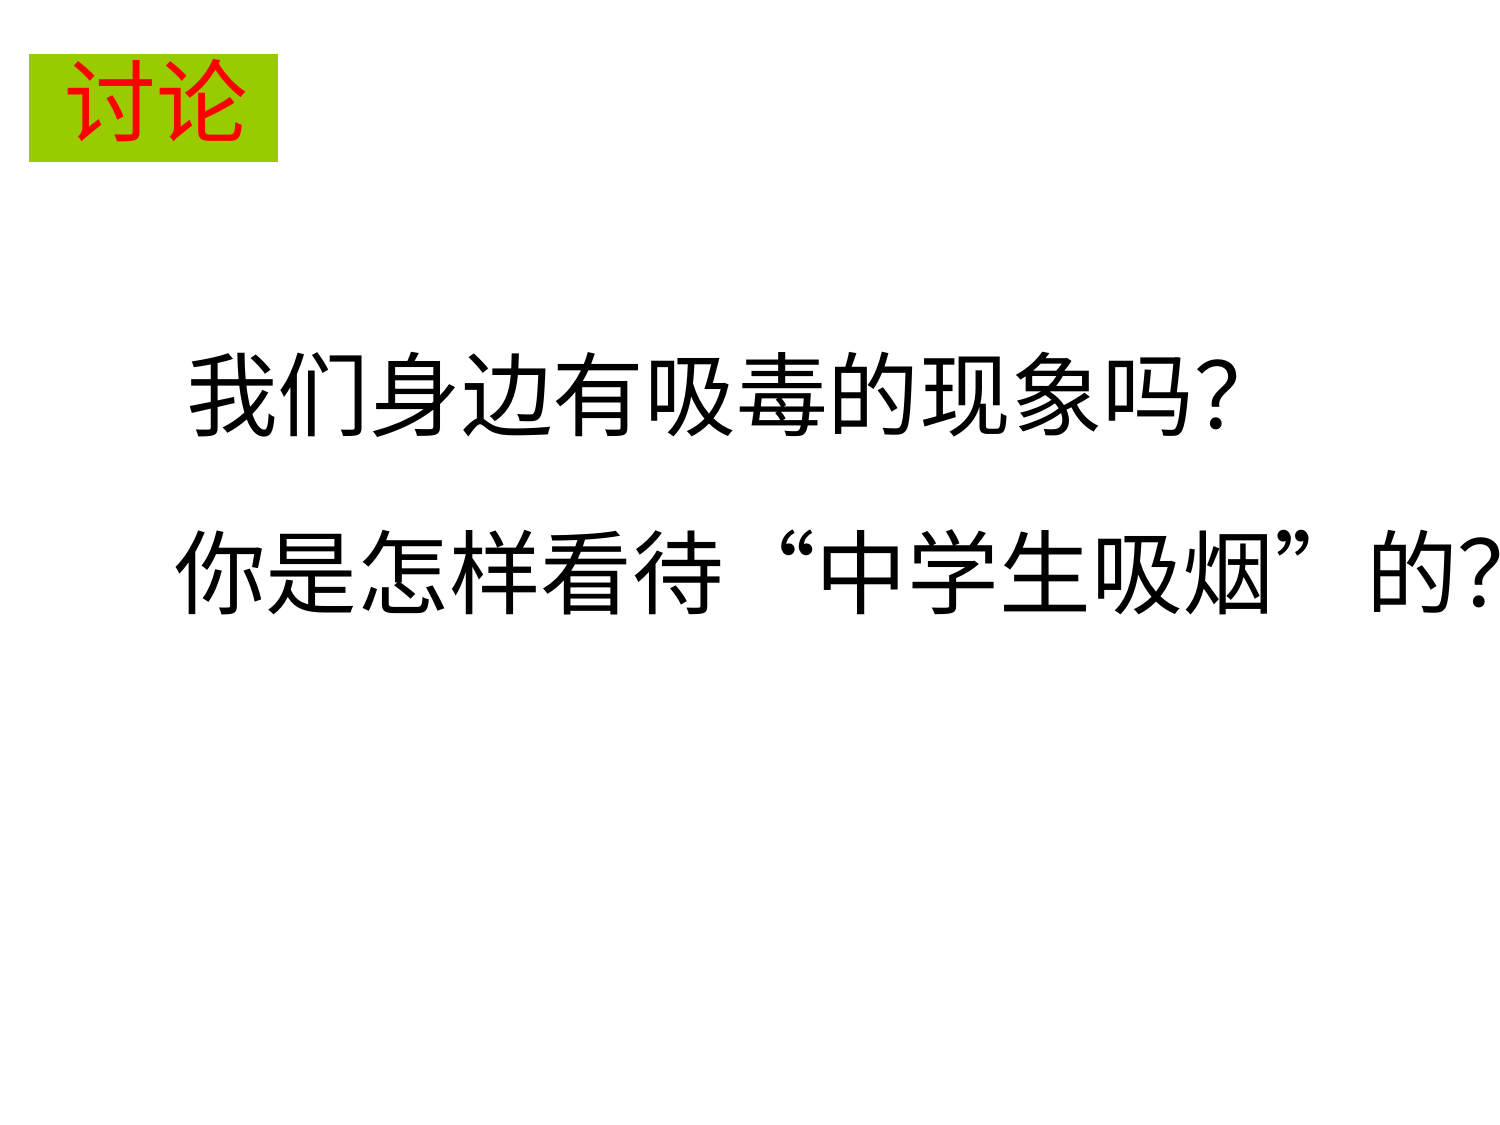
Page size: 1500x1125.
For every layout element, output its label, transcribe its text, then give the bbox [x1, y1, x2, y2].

text_box 讨论 [49, 37, 338, 163]
text_box 我们身边有吸毒的现象吗？ [171, 330, 1465, 456]
text_box 你是怎样看待“中学生吸烟”的？ [159, 508, 1500, 633]
text_box [29, 54, 49, 161]
